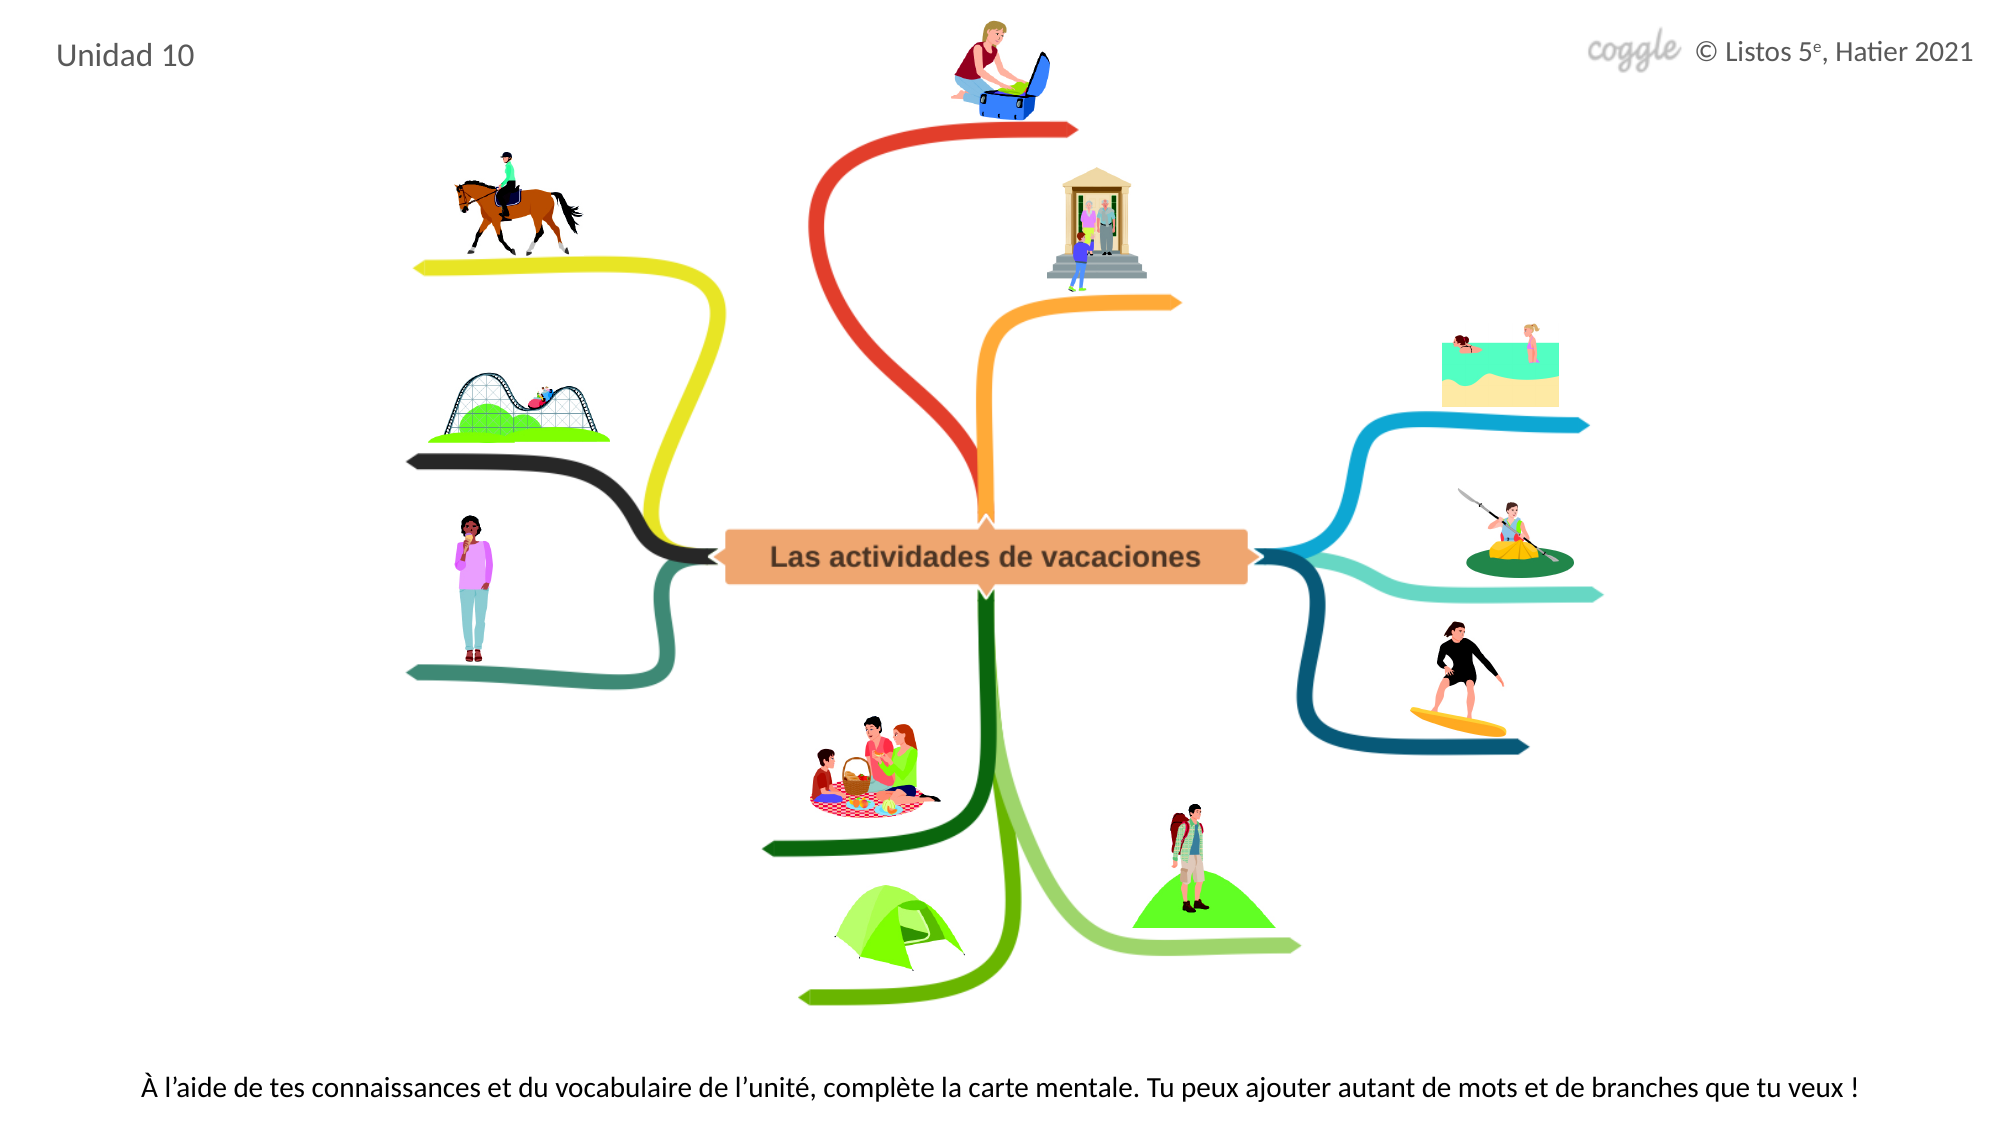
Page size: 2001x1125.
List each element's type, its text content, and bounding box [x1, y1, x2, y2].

picture [1565, 19, 1710, 81]
text_box À l’aide de tes connaissances et du vocabulaire de l’unité, complète la carte mentale. Tu peux ajouter autant de mots et de branches que tu veux ! [126, 1061, 1899, 1112]
text_box © Listos 5e, Hatier 2021 [1710, 25, 2000, 75]
picture [389, 20, 1611, 1014]
text_box Unidad 10 [41, 25, 212, 80]
